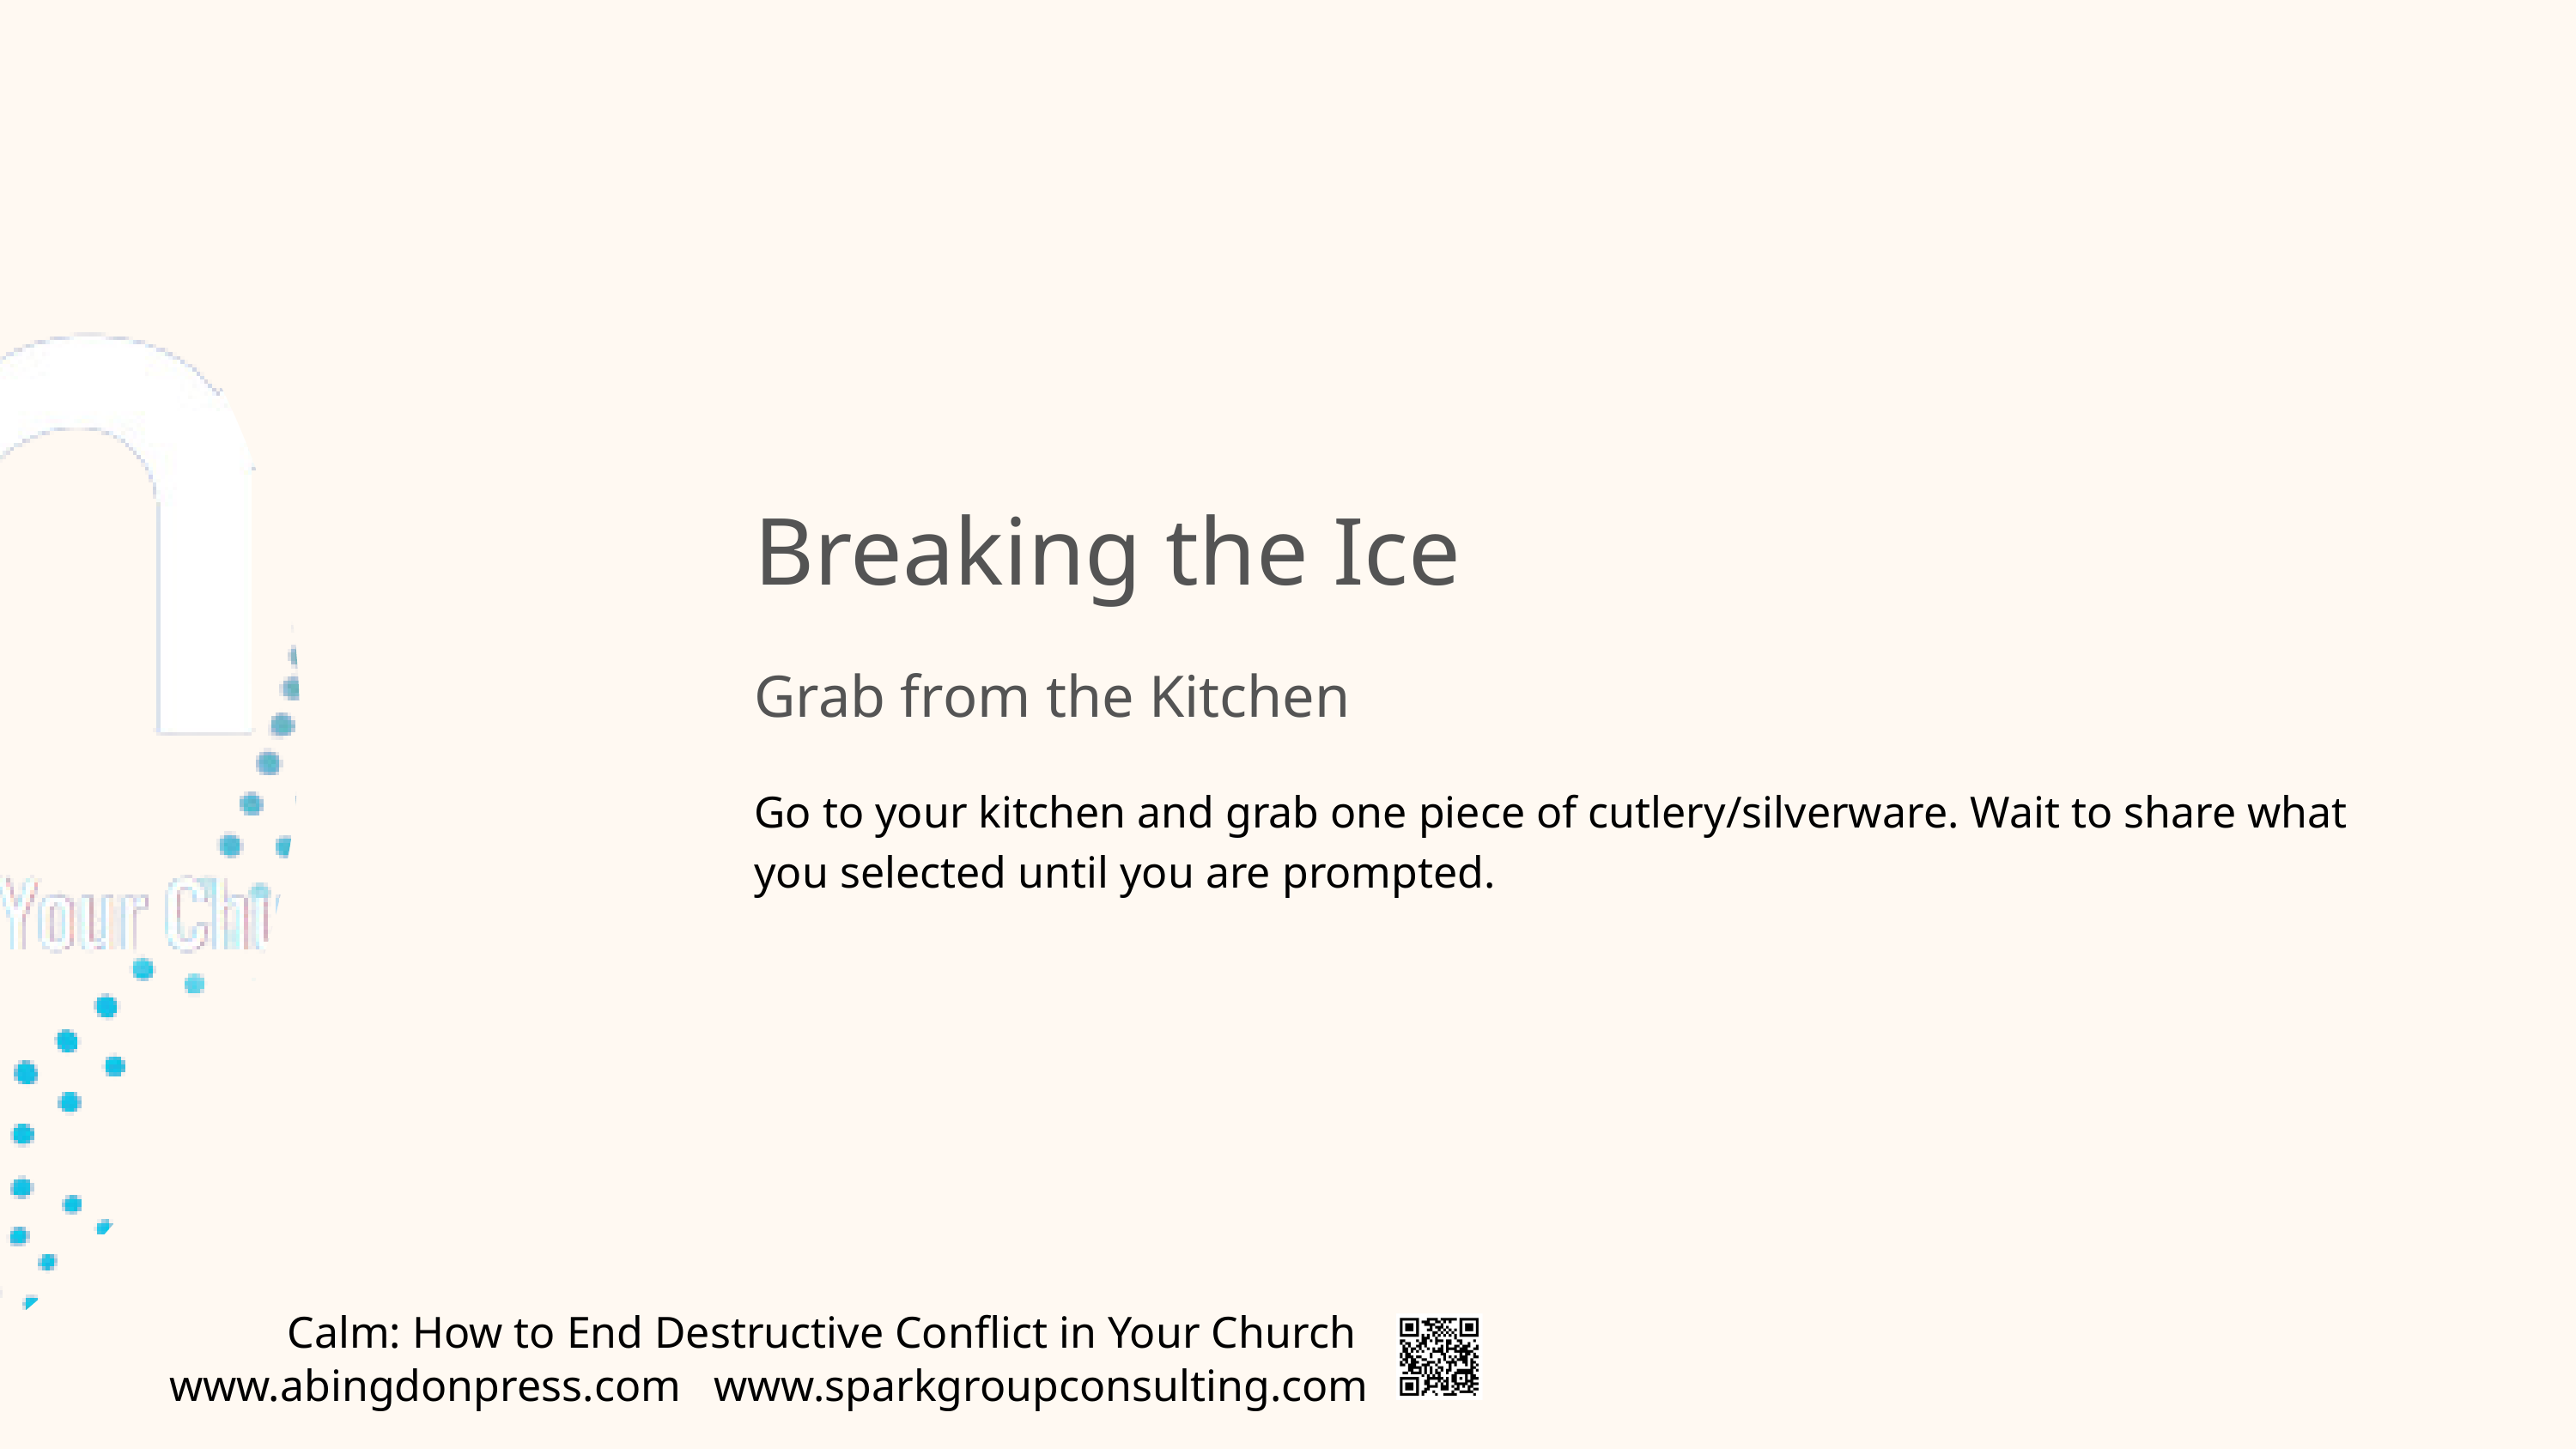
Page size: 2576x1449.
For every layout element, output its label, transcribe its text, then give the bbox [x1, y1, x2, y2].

text_box Calm: How to End Destructive Conflict in Your Church [305, 1296, 1475, 1357]
text_box Go to your kitchen and grab one piece of cutlery/silverware. Wait to share what you selected until you are prompted. [754, 776, 2391, 897]
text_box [0, 0, 301, 1449]
text_box www.sparkgroupconsulting.com [714, 1357, 1418, 1410]
text_box Grab from the Kitchen [754, 648, 1763, 729]
text_box Breaking the Ice [754, 474, 1763, 604]
text_box [1418, 1313, 1483, 1400]
text_box www.abingdonpress.com [305, 1357, 714, 1410]
